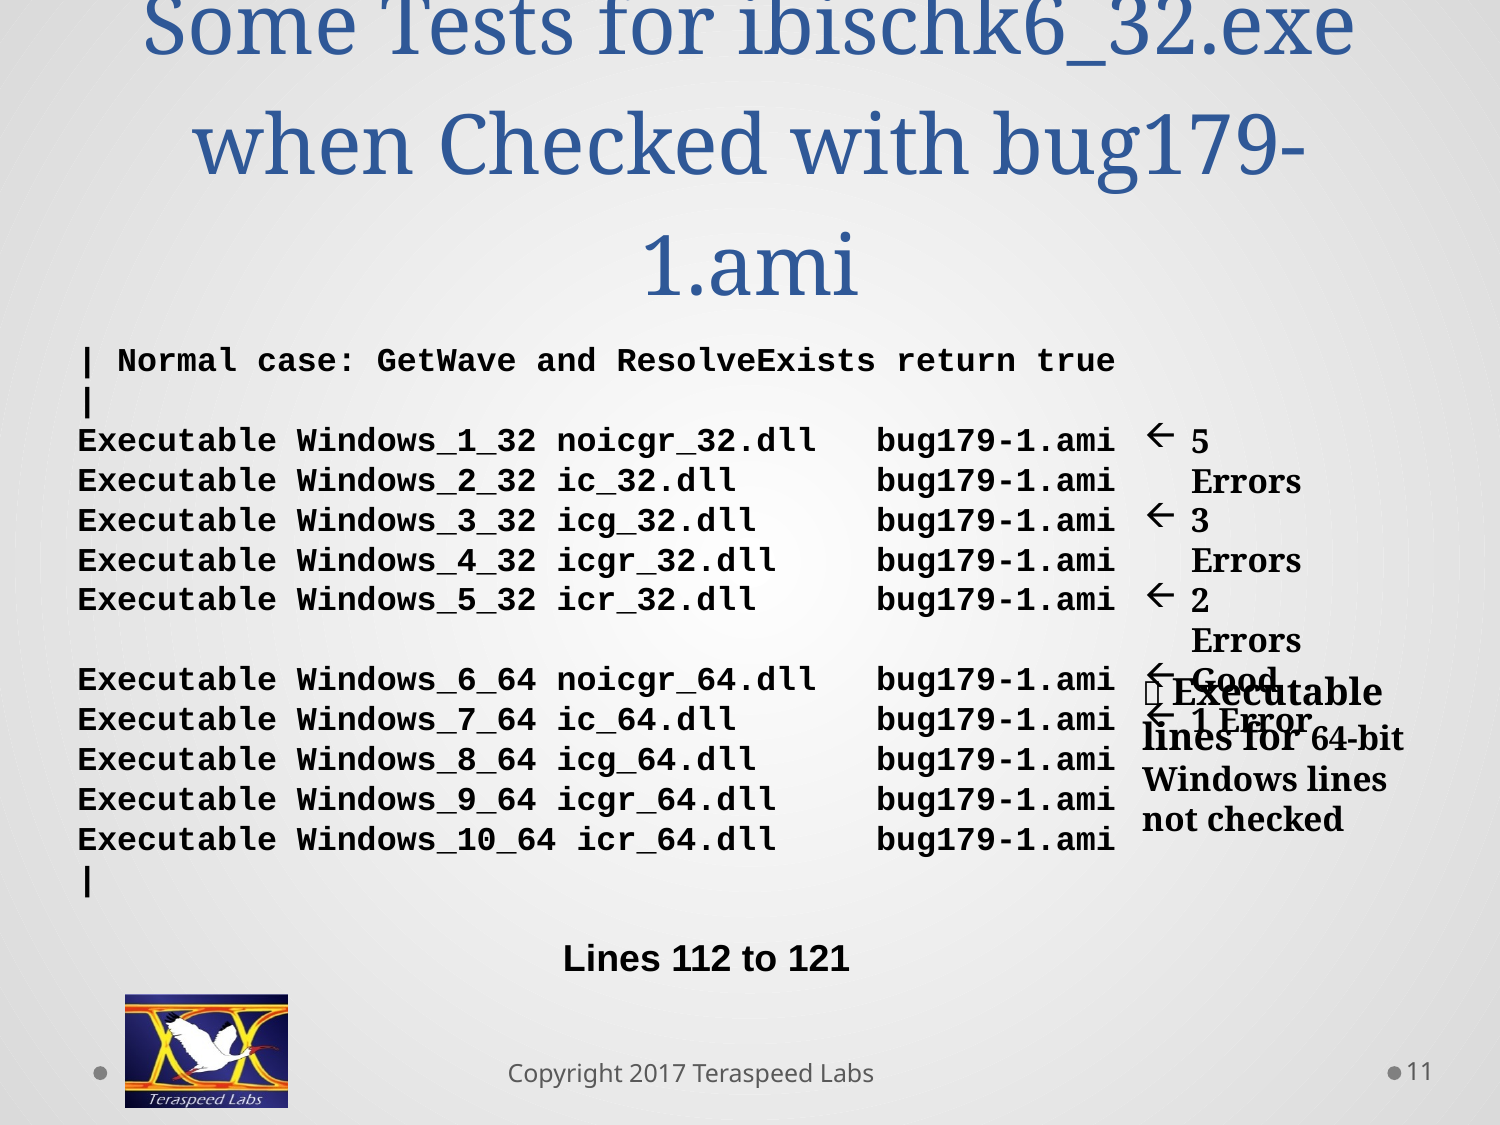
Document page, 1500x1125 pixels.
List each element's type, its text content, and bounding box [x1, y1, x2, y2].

text_box  Executable lines for 64-bit Windows lines not checked [1127, 660, 1422, 845]
slide_number 11 [1401, 1042, 1494, 1103]
footer Copyright 2017 Teraspeed Labs [500, 1044, 968, 1105]
title Some Tests for ibischk6_32.exe when Checked with bug179-1.ami [75, 0, 1425, 263]
text_box | Normal case: GetWave and ResolveExists return true | Executable Windows_1_32 noicgr_32.dll bug179-1.ami Executable Windows_2_32 ic_32.dll bug179-1.ami Executable Windows_3_32 icg_32.dll bug179-1.ami Executable Windows_4_32 icgr_32.dll bug179-1.ami Executable Windows_5_32 icr_32.dll bug179-1.ami Executable Windows_6_64 noicgr_64.dll bug179-1.ami Executable Windows_7_64 ic_64.dll bug179-1.ami Executable Windows_8_64 icg_64.dll bug179-1.ami Executable Windows_9_64 icgr_64.dll bug179-1.ami Executable Windows_10_64 icr_64.dll bug179-1.ami | [62, 330, 1238, 905]
text_box 5 Errors 3 Errors 2 Errors Good 1 Error [1129, 412, 1342, 747]
picture [125, 994, 288, 1108]
text_box Lines 112 to 121 [548, 926, 949, 987]
